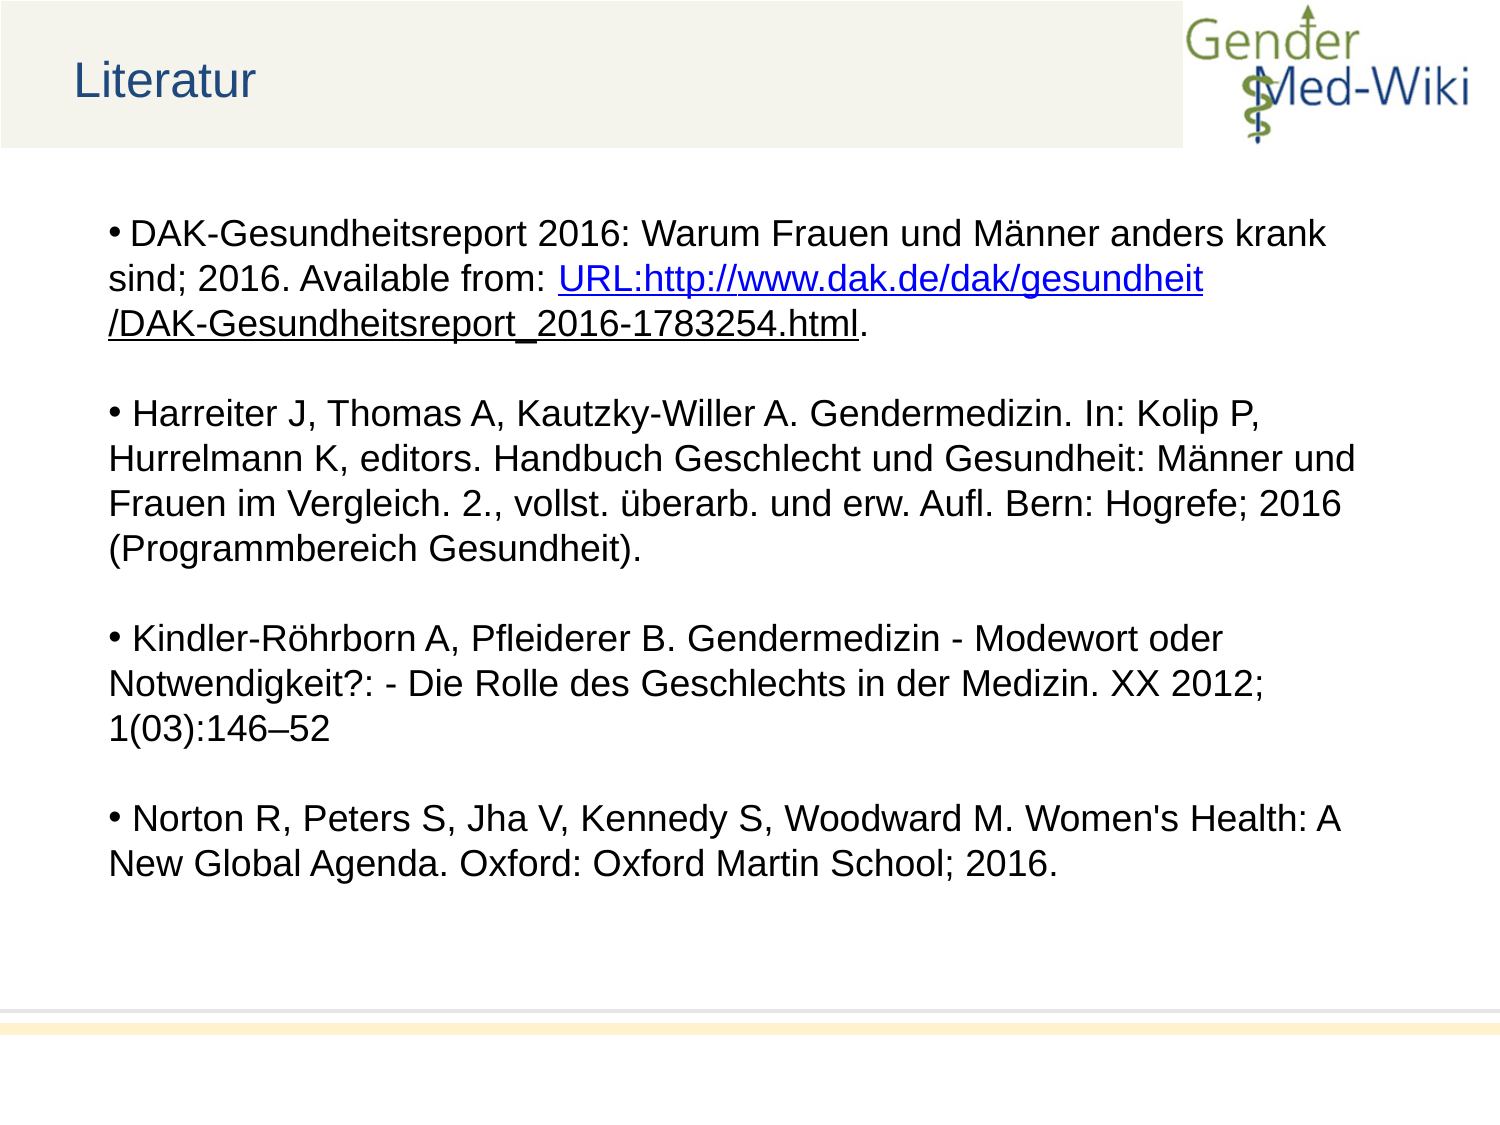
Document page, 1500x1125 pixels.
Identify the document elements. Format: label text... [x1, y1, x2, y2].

text_box Literatur [58, 39, 1184, 115]
picture [1183, 0, 1471, 149]
text_box DAK-Gesundheitsreport 2016: Warum Frauen und Männer anders krank sind; 2016. Available from: URL:http://www.dak.de/dak/gesundheit/DAK-Gesundheitsreport_2016-1783254.html. Harreiter J, Thomas A, Kautzky-Willer A. Gendermedizin. In: Kolip P, Hurrelmann K, editors. Handbuch Geschlecht und Gesundheit: Männer und Frauen im Vergleich. 2., vollst. überarb. und erw. Aufl. Bern: Hogrefe; 2016 (Programmbereich Gesundheit). Kindler-Röhrborn A, Pfleiderer B. Gendermedizin - Modewort oder Notwendigkeit?: - Die Rolle des Geschlechts in der Medizin. XX 2012; 1(03):146–52 Norton R, Peters S, Jha V, Kennedy S, Woodward M. Women's Health: A New Global Agenda. Oxford: Oxford Martin School; 2016. [93, 201, 1430, 1009]
text_box [0, 1023, 1500, 1035]
